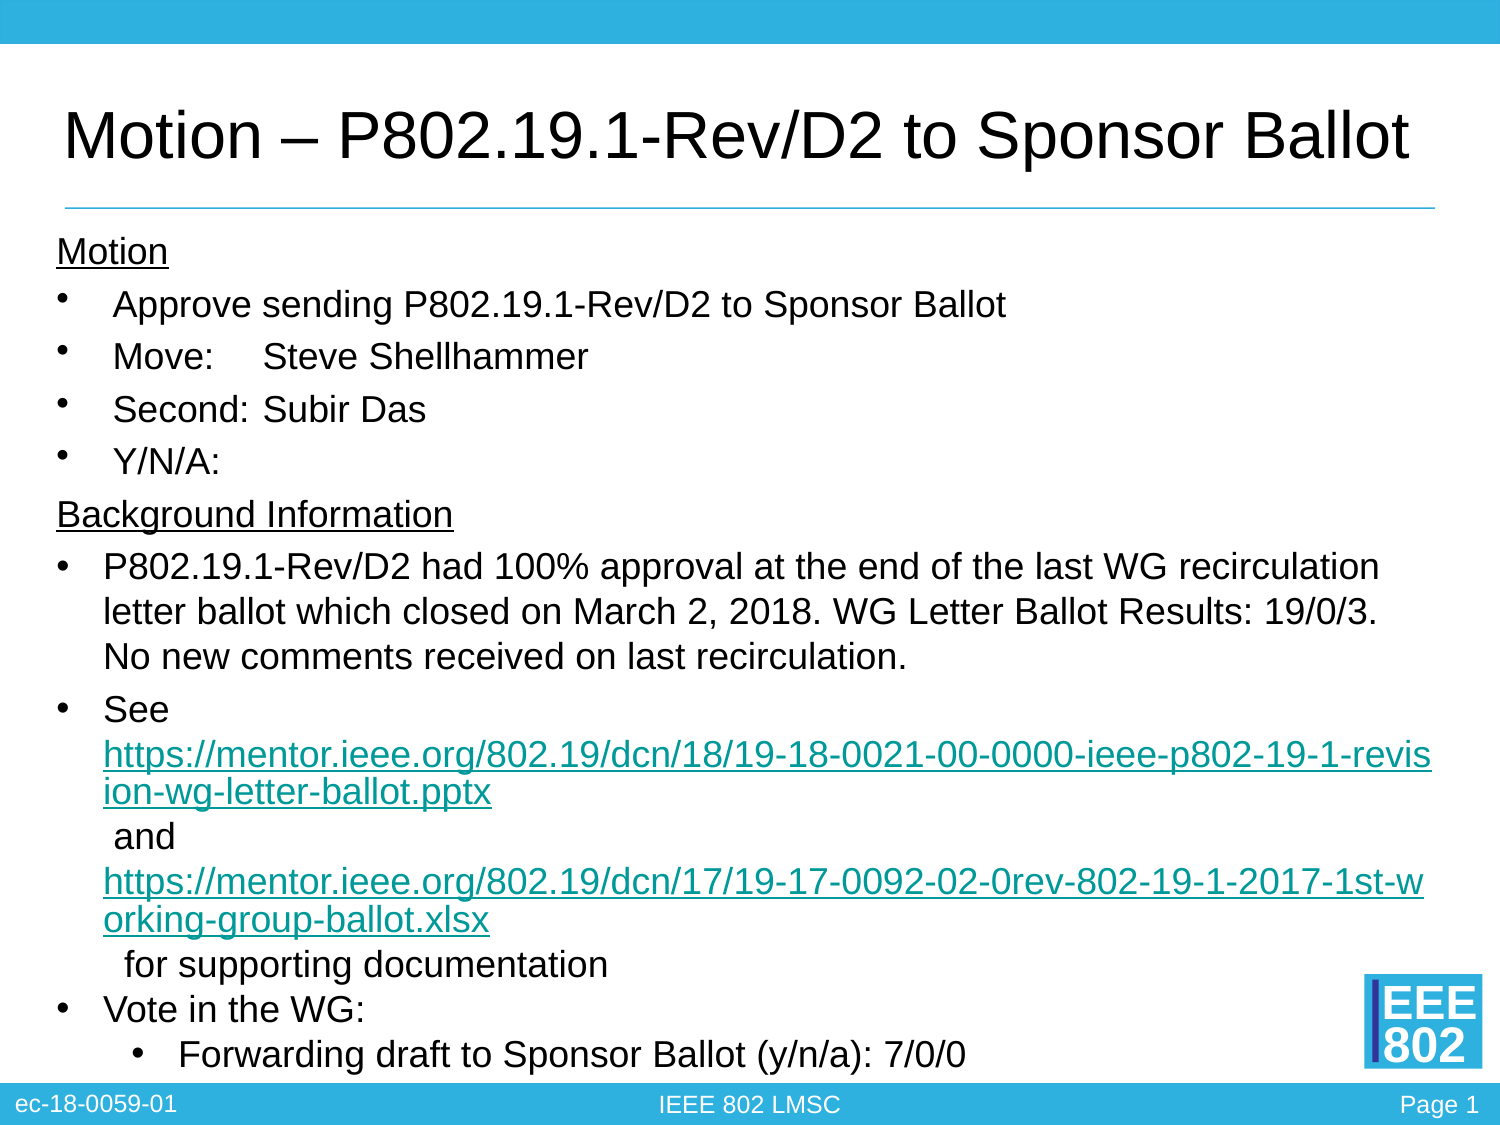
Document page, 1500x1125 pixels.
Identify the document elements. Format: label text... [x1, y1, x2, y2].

title Motion – P802.19.1-Rev/D2 to Sponsor Ballot [37, 66, 1438, 197]
list Motion Approve sending P802.19.1-Rev/D2 to Sponsor Ballot Move: Steve Shellhammer Second: Subir Das Y/N/A: Background Information P802.19.1-Rev/D2 had 100% approval at the end of the last WG recirculation letter ballot which closed on March 2, 2018. WG Letter Ballot Results: 19/0/3. No new comments received on last recirculation. See https://mentor.ieee.org/802.19/dcn/18/19-18-0021-00-0000-ieee-p802-19-1-revision-wg-letter-ballot.pptx and https://mentor.ieee.org/802.19/dcn/17/19-17-0092-02-0rev-802-19-1-2017-1st-working-group-ballot.xlsx for supporting documentation Vote in the WG: Forwarding draft to Sponsor Ballot (y/n/a): 7/0/0 [41, 220, 1450, 1063]
